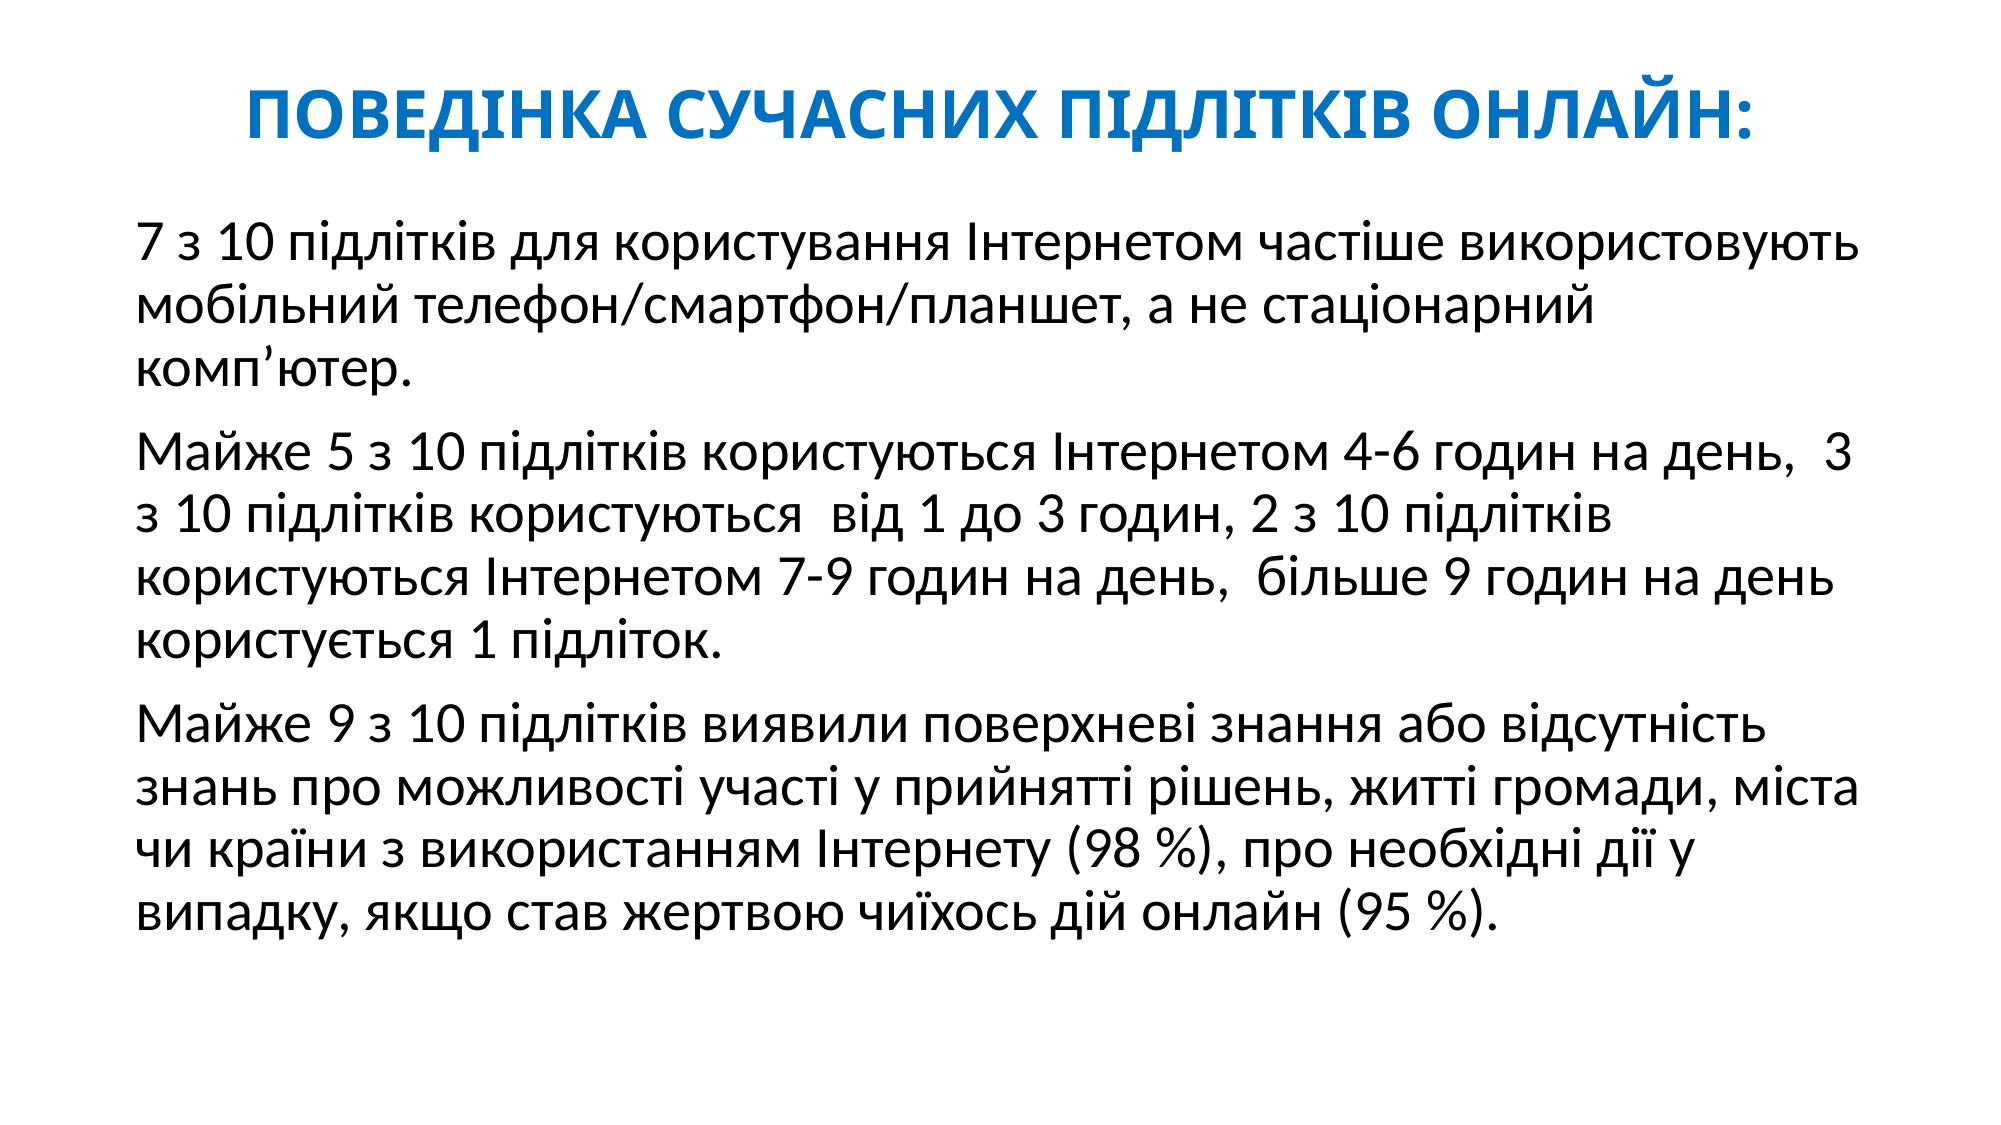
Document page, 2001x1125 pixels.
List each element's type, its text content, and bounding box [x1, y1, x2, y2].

list 7 з 10 підлітків для користування Інтернетом частіше використовують мобільний телефон/смартфон/планшет, а не стаціонарний комп’ютер. Майже 5 з 10 підлітків користуються Інтернетом 4-6 годин на день, 3 з 10 підлітків користуються від 1 до 3 годин, 2 з 10 підлітків користуються Інтернетом 7-9 годин на день, більше 9 годин на день користується 1 підліток. Майже 9 з 10 підлітків виявили поверхневі знання або відсутність знань про можливості участі у прийнятті рішень, житті громади, міста чи країни з використанням Інтернету (98 %), про необхідні дії у випадку, якщо став жертвою чиїхось дій онлайн (95 %). [120, 203, 1880, 983]
title ПОВЕДІНКА СУЧАСНИХ ПІДЛІТКІВ ОНЛАЙН: [137, 59, 1863, 174]
